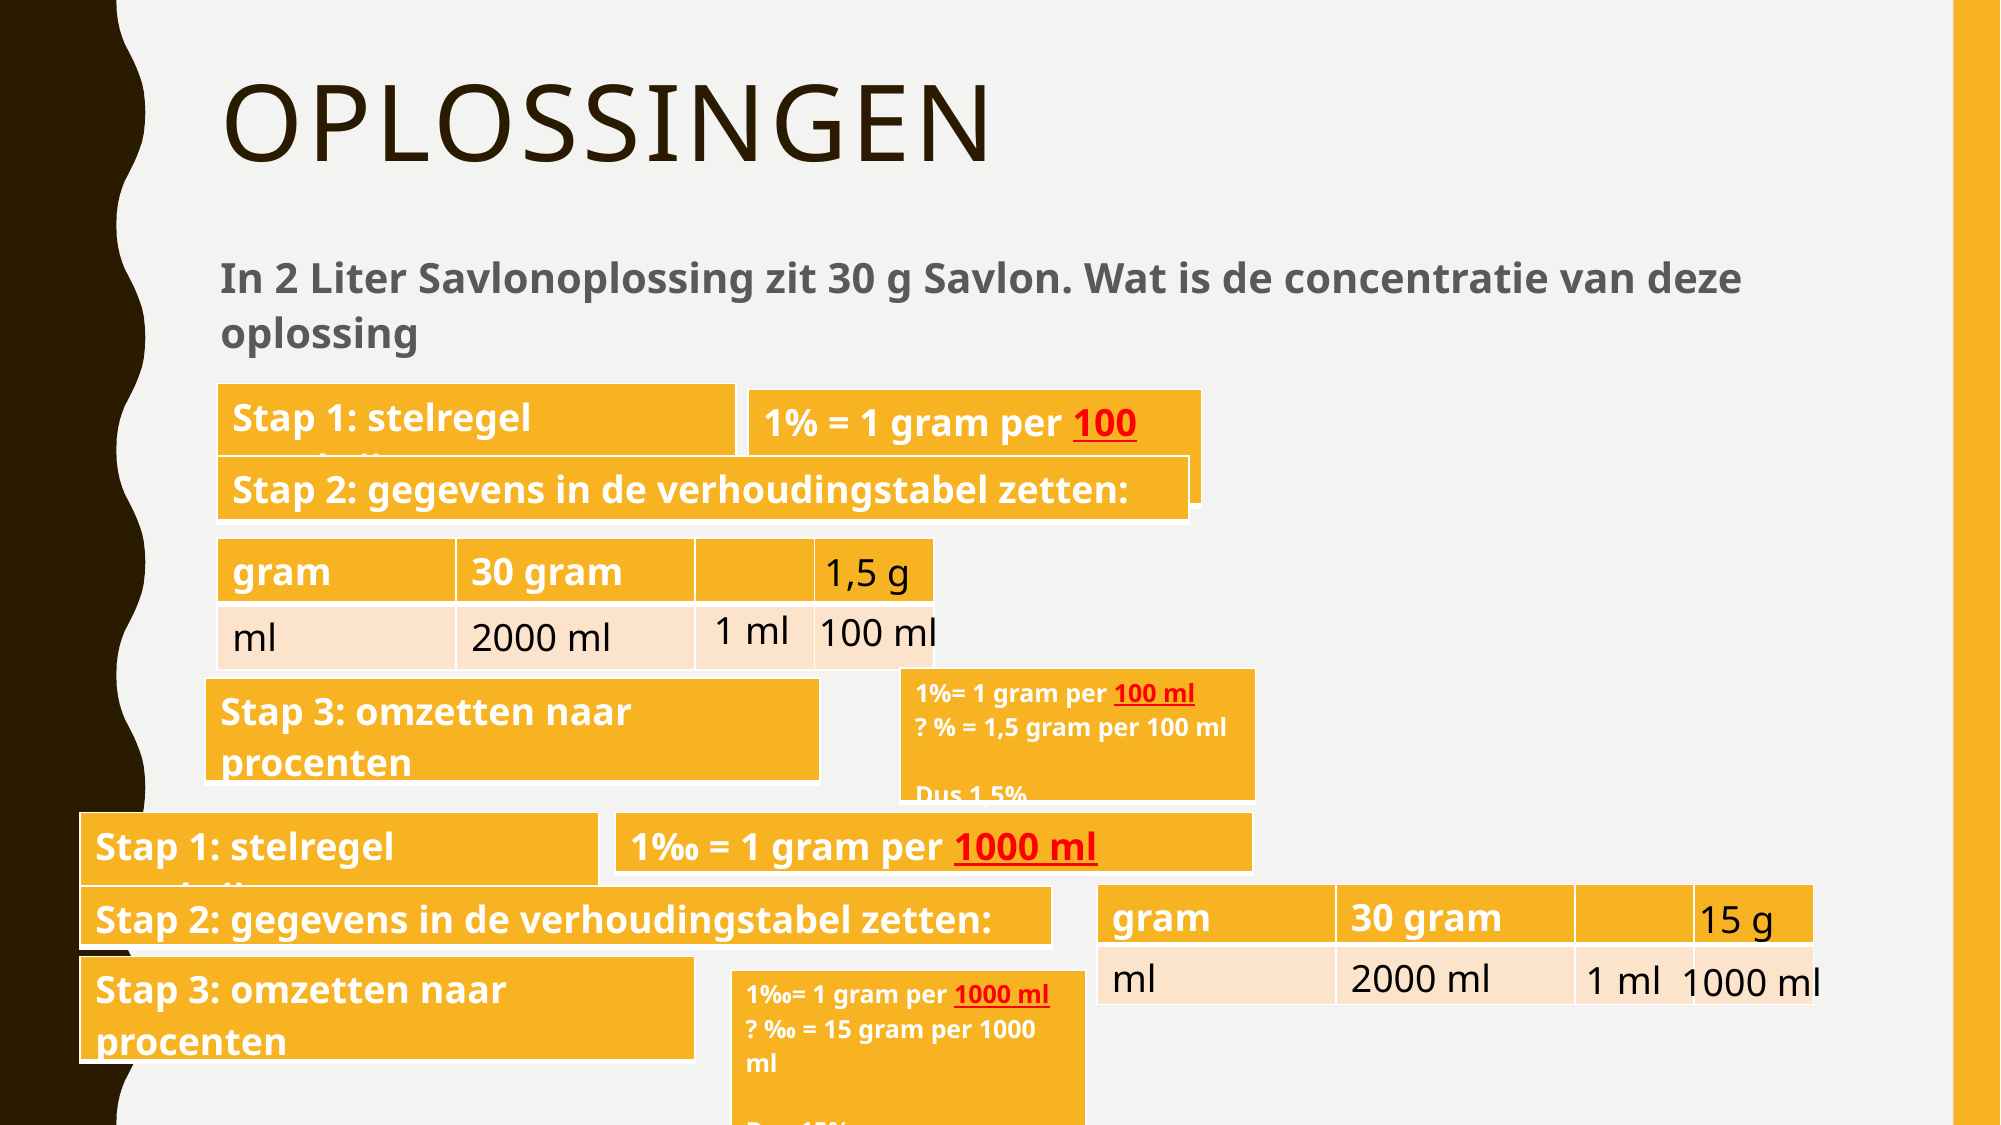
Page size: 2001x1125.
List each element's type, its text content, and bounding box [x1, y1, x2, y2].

list In 2 Liter Savlonoplossing zit 30 g Savlon. Wat is de concentratie van deze oplossing uitgedrukt in % ? uitgedrukt in ‰ ? [205, 238, 1875, 1046]
table_cell ml [1098, 947, 1335, 1004]
table_header Stap 1: stelregel opschrijven [81, 813, 598, 885]
table_header 1‰ = 1 gram per 1000 ml [616, 813, 1252, 871]
text_box 15 g [1683, 888, 1790, 949]
text_box 1,5 g [809, 541, 925, 602]
text_box 1 ml [1570, 949, 1677, 1009]
table_header 1% = 1 gram per 100 ml [749, 390, 1201, 503]
text_box 100 ml [804, 601, 953, 661]
table_cell [1695, 947, 1813, 951]
table_header 30 gram [457, 539, 694, 601]
table_header gram [1098, 885, 1335, 942]
table_cell [1576, 947, 1693, 951]
text_box 1 ml [699, 599, 805, 660]
table_header Stap 3: omzetten naar procenten [206, 679, 819, 780]
table_cell 2000 ml [1337, 947, 1574, 1004]
table_header Stap 3: omzetten naar procenten [81, 957, 694, 1059]
table_header Stap 2: gegevens in de verhoudingstabel zetten: [218, 457, 1188, 519]
table_header [815, 539, 933, 601]
table_header [696, 539, 814, 601]
table_header 30 gram [1337, 885, 1574, 942]
table_header 1%= 1 gram per 100 ml ? % = 1,5 gram per 100 ml Dus 1,5% [901, 669, 1255, 800]
table_cell ml [218, 607, 455, 669]
table_header Stap 2: gegevens in de verhoudingstabel zetten: [81, 887, 1051, 944]
table_cell 2000 ml [457, 607, 694, 669]
table_header [1576, 885, 1693, 942]
table_header Stap 1: stelregel opschrijven [218, 384, 735, 455]
title oplossingen [205, 62, 1875, 238]
table_header 1‰= 1 gram per 1000 ml ? ‰ = 15 gram per 1000 ml Dus 15‰ [732, 971, 1085, 1125]
table_cell [696, 607, 814, 669]
table_header gram [218, 539, 455, 601]
table_header [1695, 885, 1813, 942]
table_cell [815, 661, 933, 669]
text_box 1000 ml [1666, 951, 1837, 1012]
